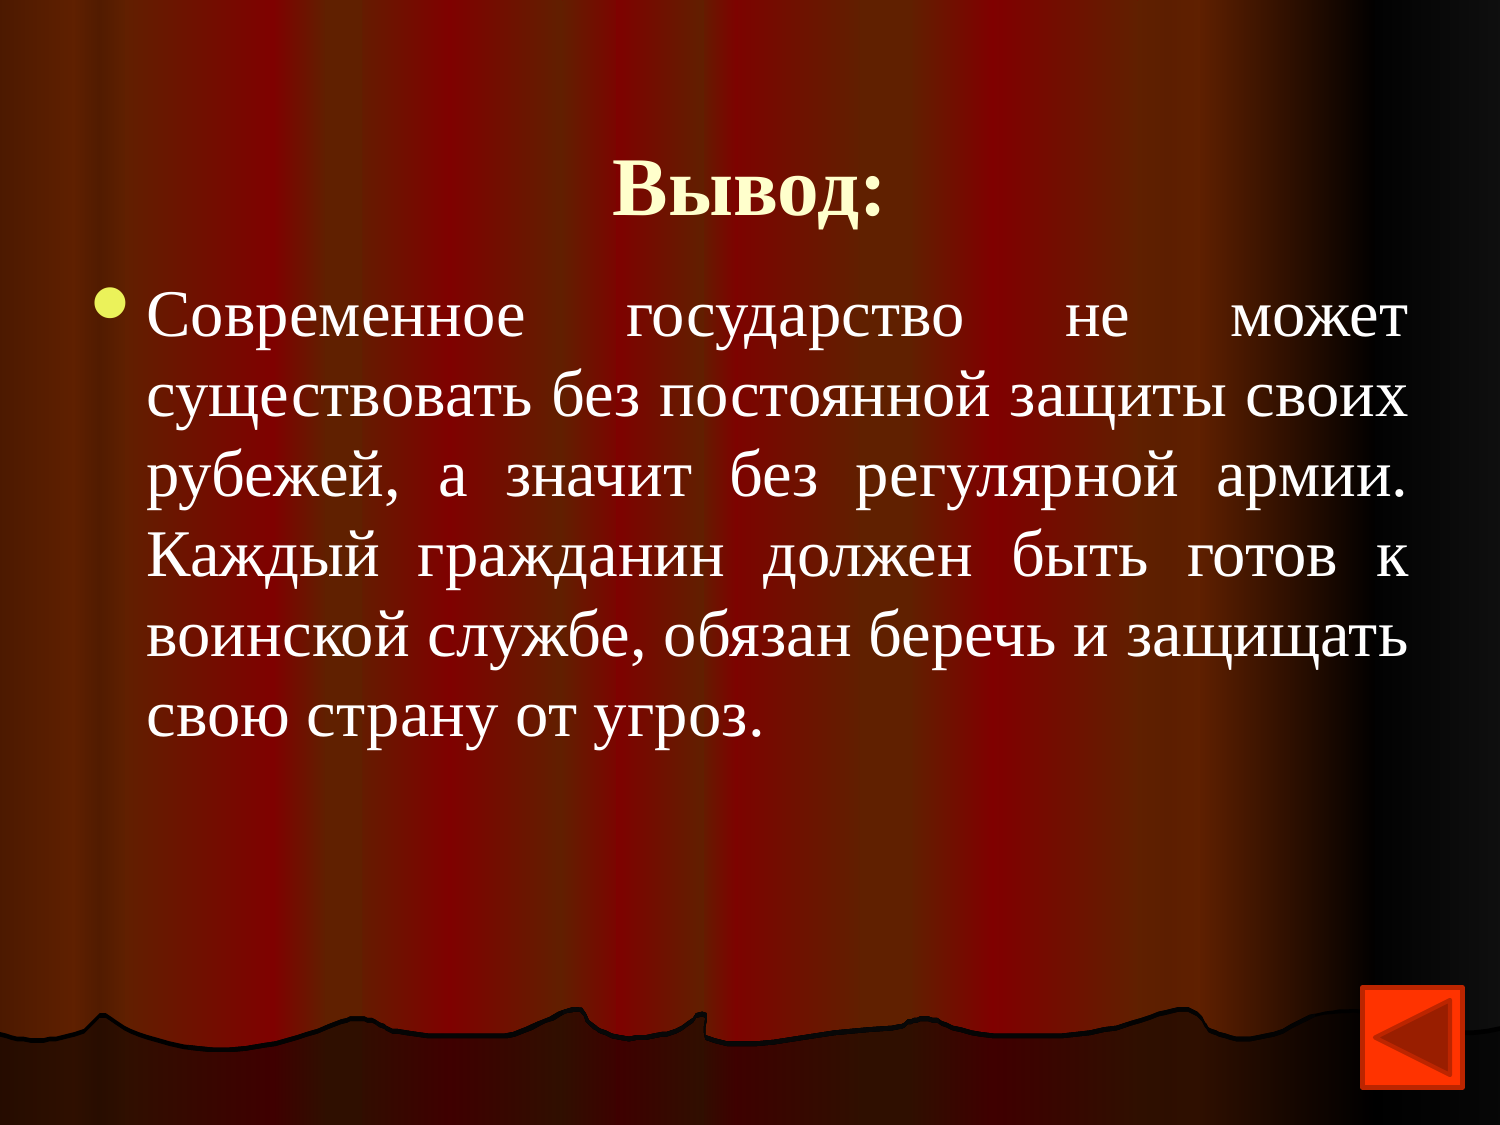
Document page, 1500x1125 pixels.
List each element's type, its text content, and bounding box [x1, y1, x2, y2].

title Вывод: [74, 79, 1426, 233]
list Современное государство не может существовать без постоянной защиты своих рубежей, а значит без регулярной армии. Каждый гражданин должен быть готов к воинской службе, обязан беречь и защищать свою страну от угроз. [74, 262, 1426, 1006]
text_box [1360, 985, 1465, 1090]
